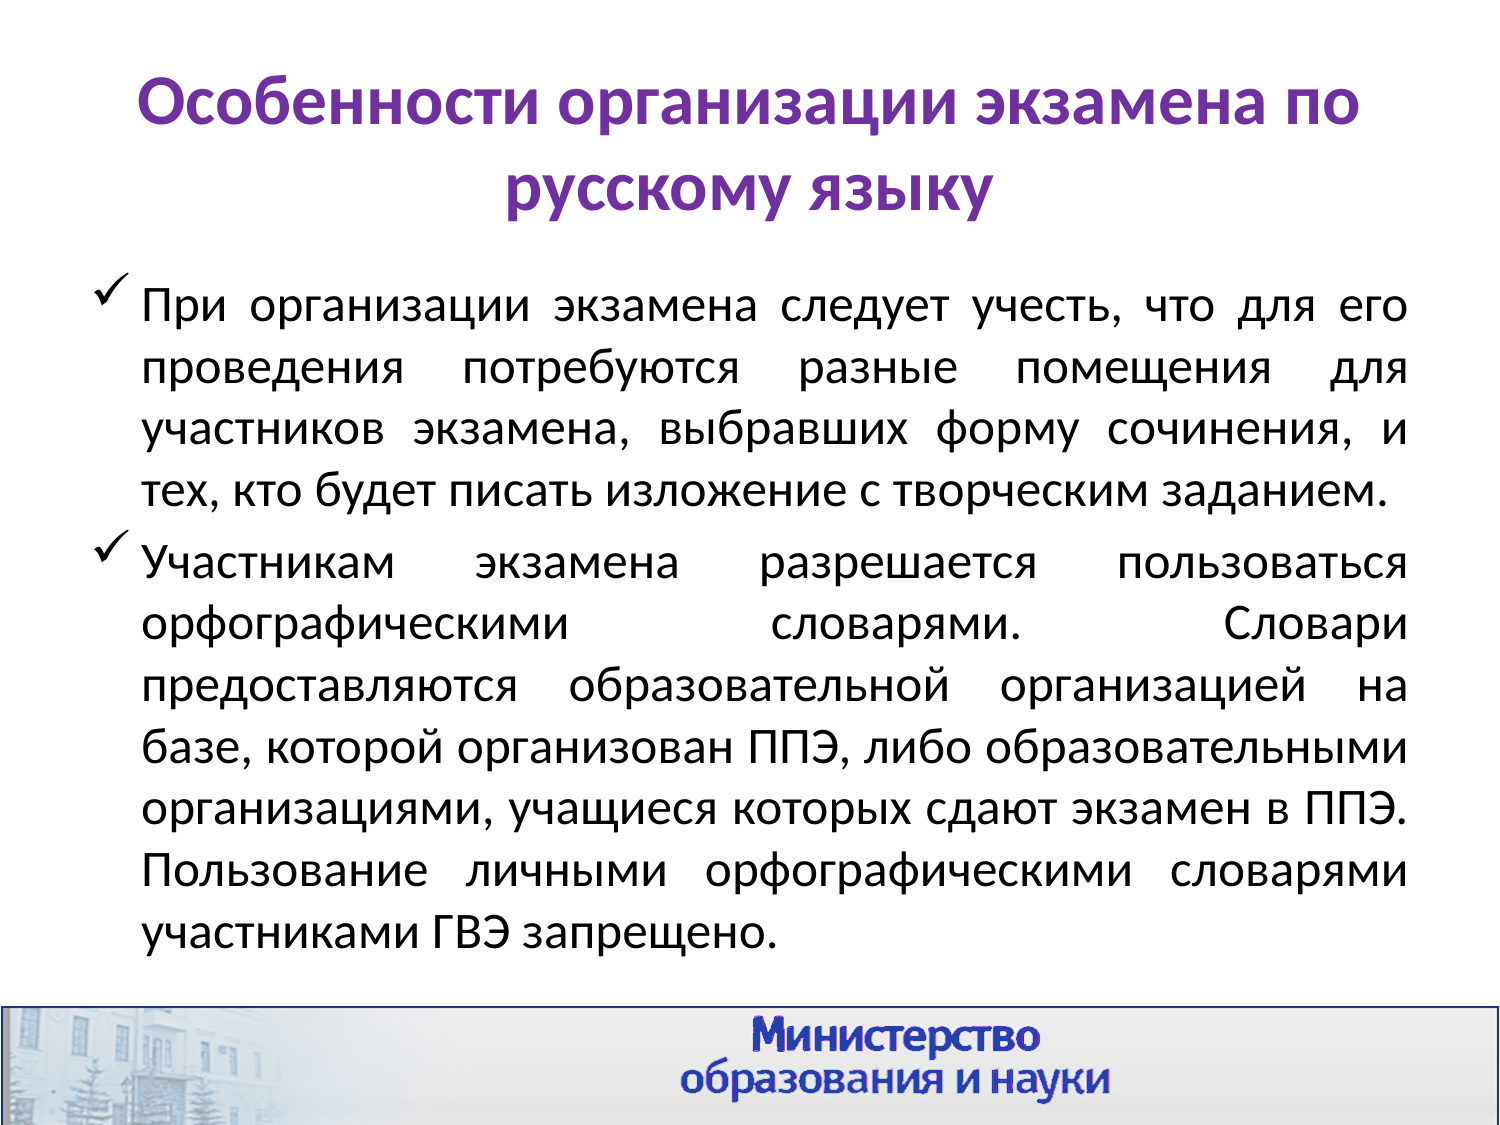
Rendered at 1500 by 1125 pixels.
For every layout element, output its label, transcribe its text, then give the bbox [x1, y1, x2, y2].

title Особенности организации экзамена по русскому языку [75, 45, 1425, 233]
list При организации экзамена следует учесть, что для его проведения потребуются разные помещения для участников экзамена, выбравших форму сочинения, и тех, кто будет писать изложение с творческим заданием. Участникам экзамена разрешается пользоваться орфографическими словарями. Словари предоставляются образовательной организацией на базе, которой организован ППЭ, либо образовательными организациями, учащиеся которых сдают экзамен в ППЭ. Пользование личными орфографическими словарями участниками ГВЭ запрещено. [75, 262, 1425, 1003]
picture [0, 1004, 1500, 1125]
